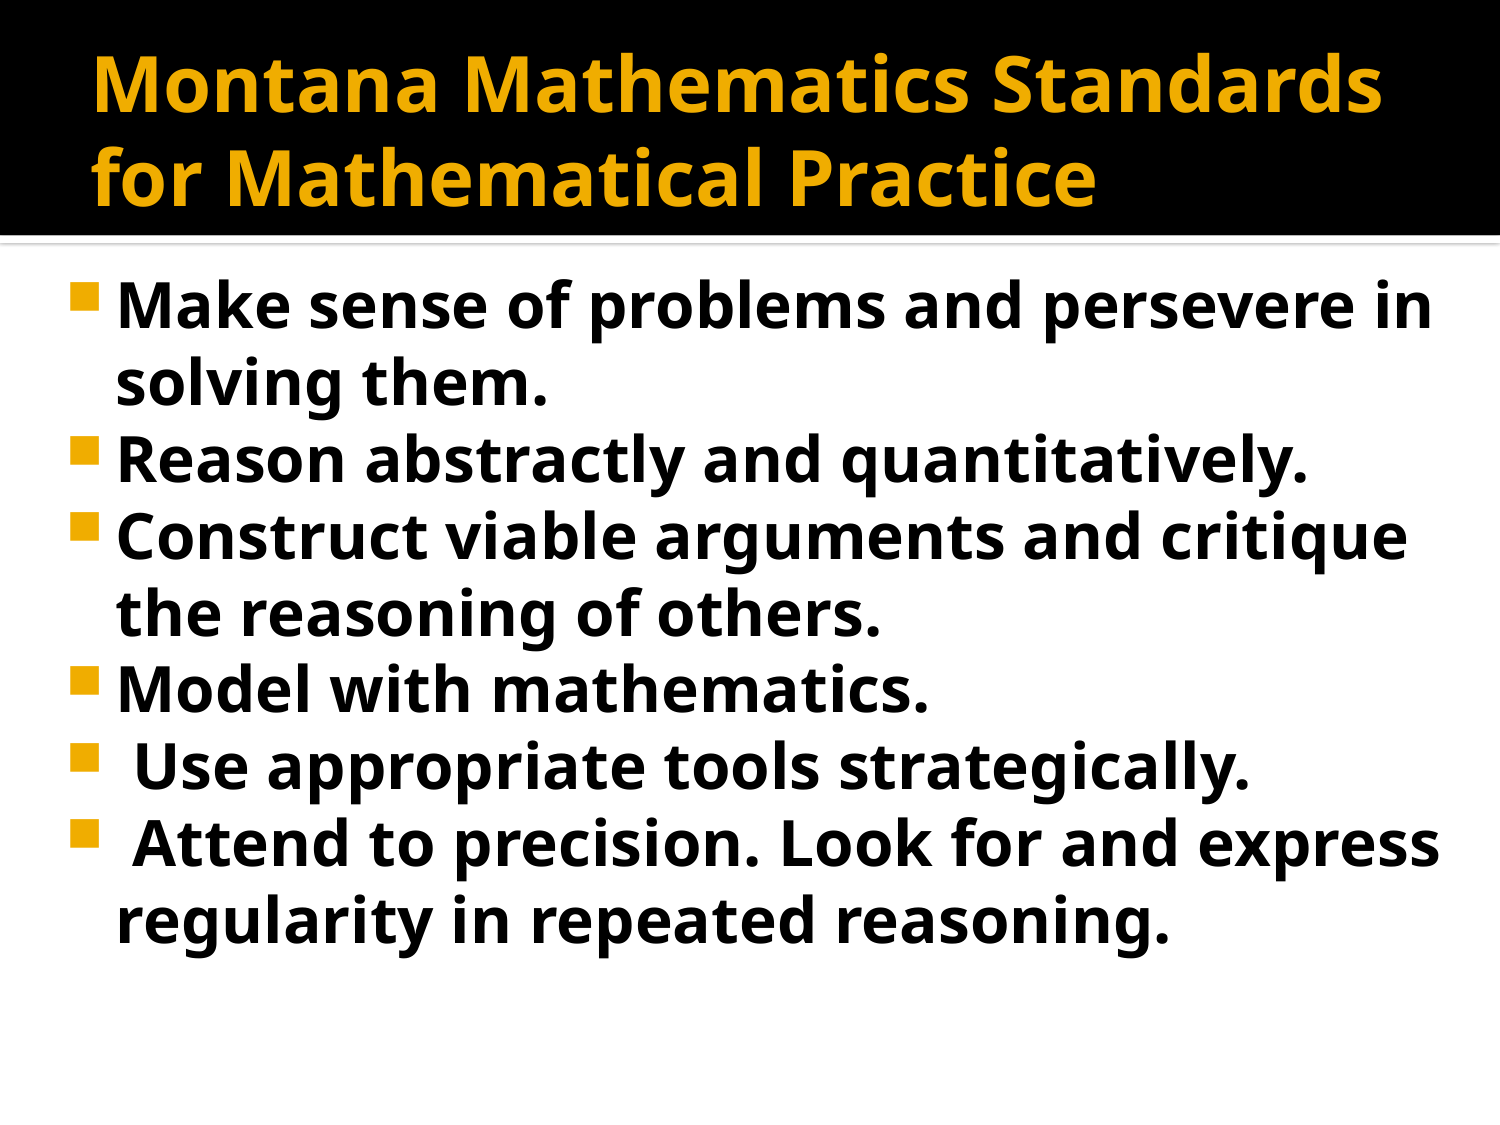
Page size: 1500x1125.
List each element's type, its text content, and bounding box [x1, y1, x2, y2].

title Montana Mathematics Standards for Mathematical Practice [75, 25, 1425, 231]
list Make sense of problems and persevere in solving them. Reason abstractly and quantitatively. Construct viable arguments and critique the reasoning of others. Model with mathematics. Use appropriate tools strategically. Attend to precision. Look for and express regularity in repeated reasoning. [37, 249, 1463, 1125]
